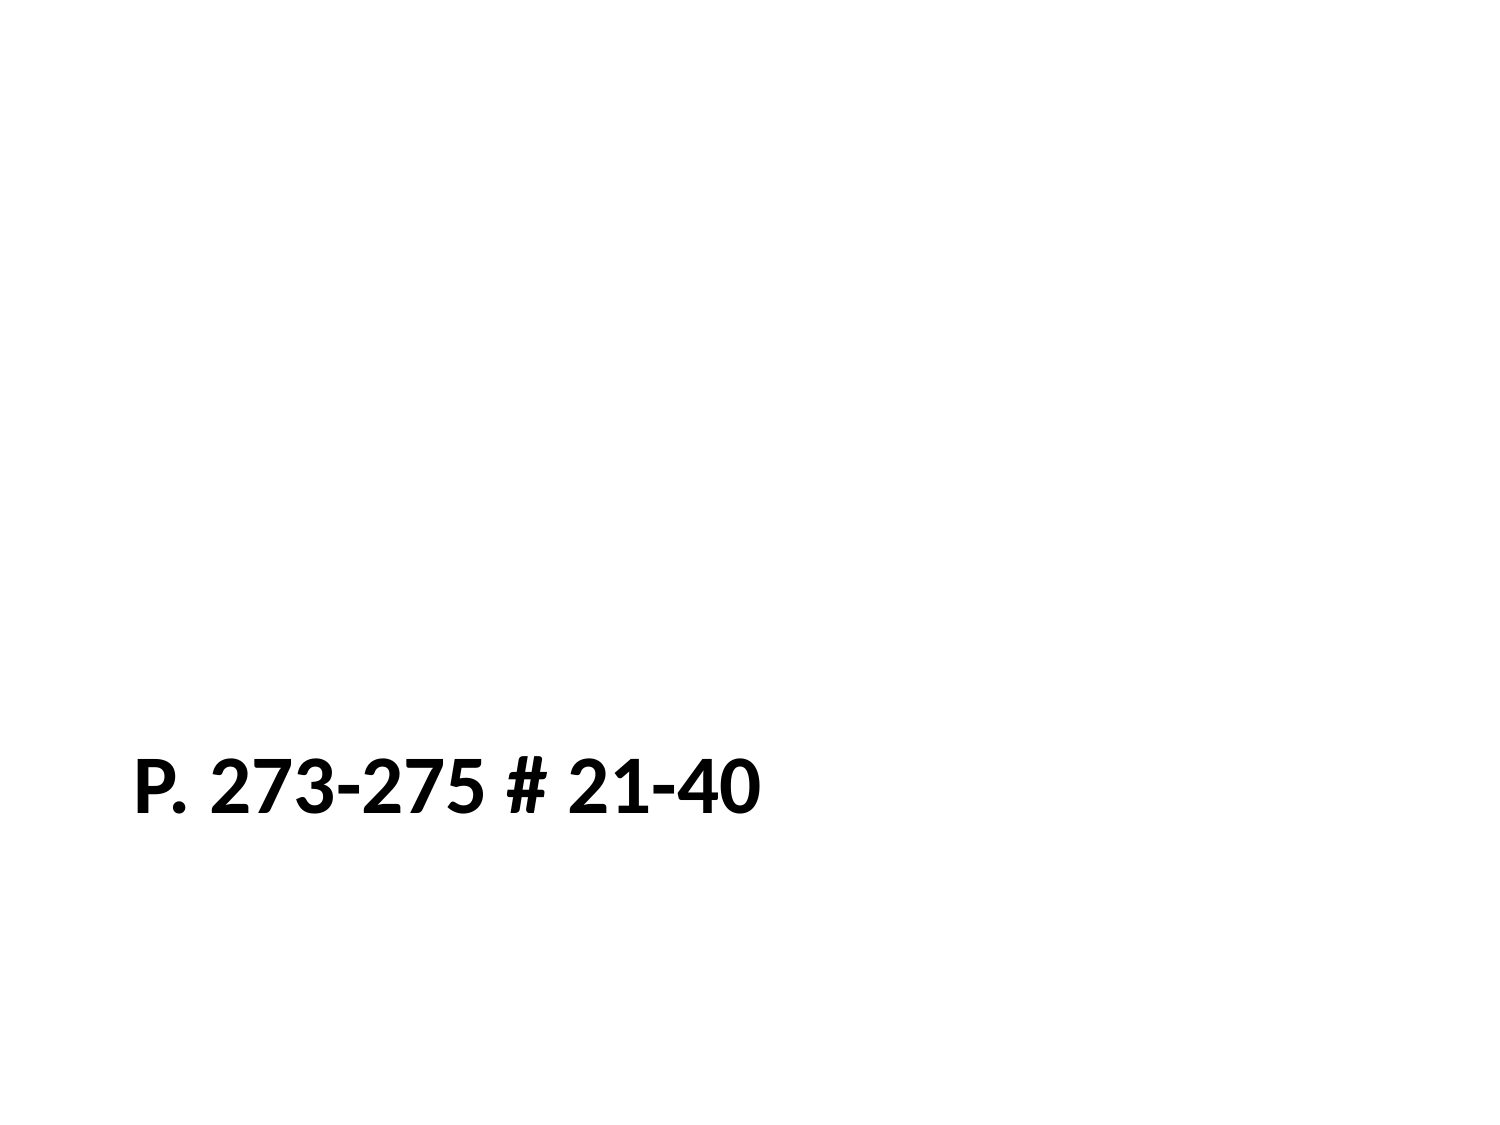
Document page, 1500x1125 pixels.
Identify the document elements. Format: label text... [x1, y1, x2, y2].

title p. 273-275 # 21-40 [118, 722, 1394, 947]
